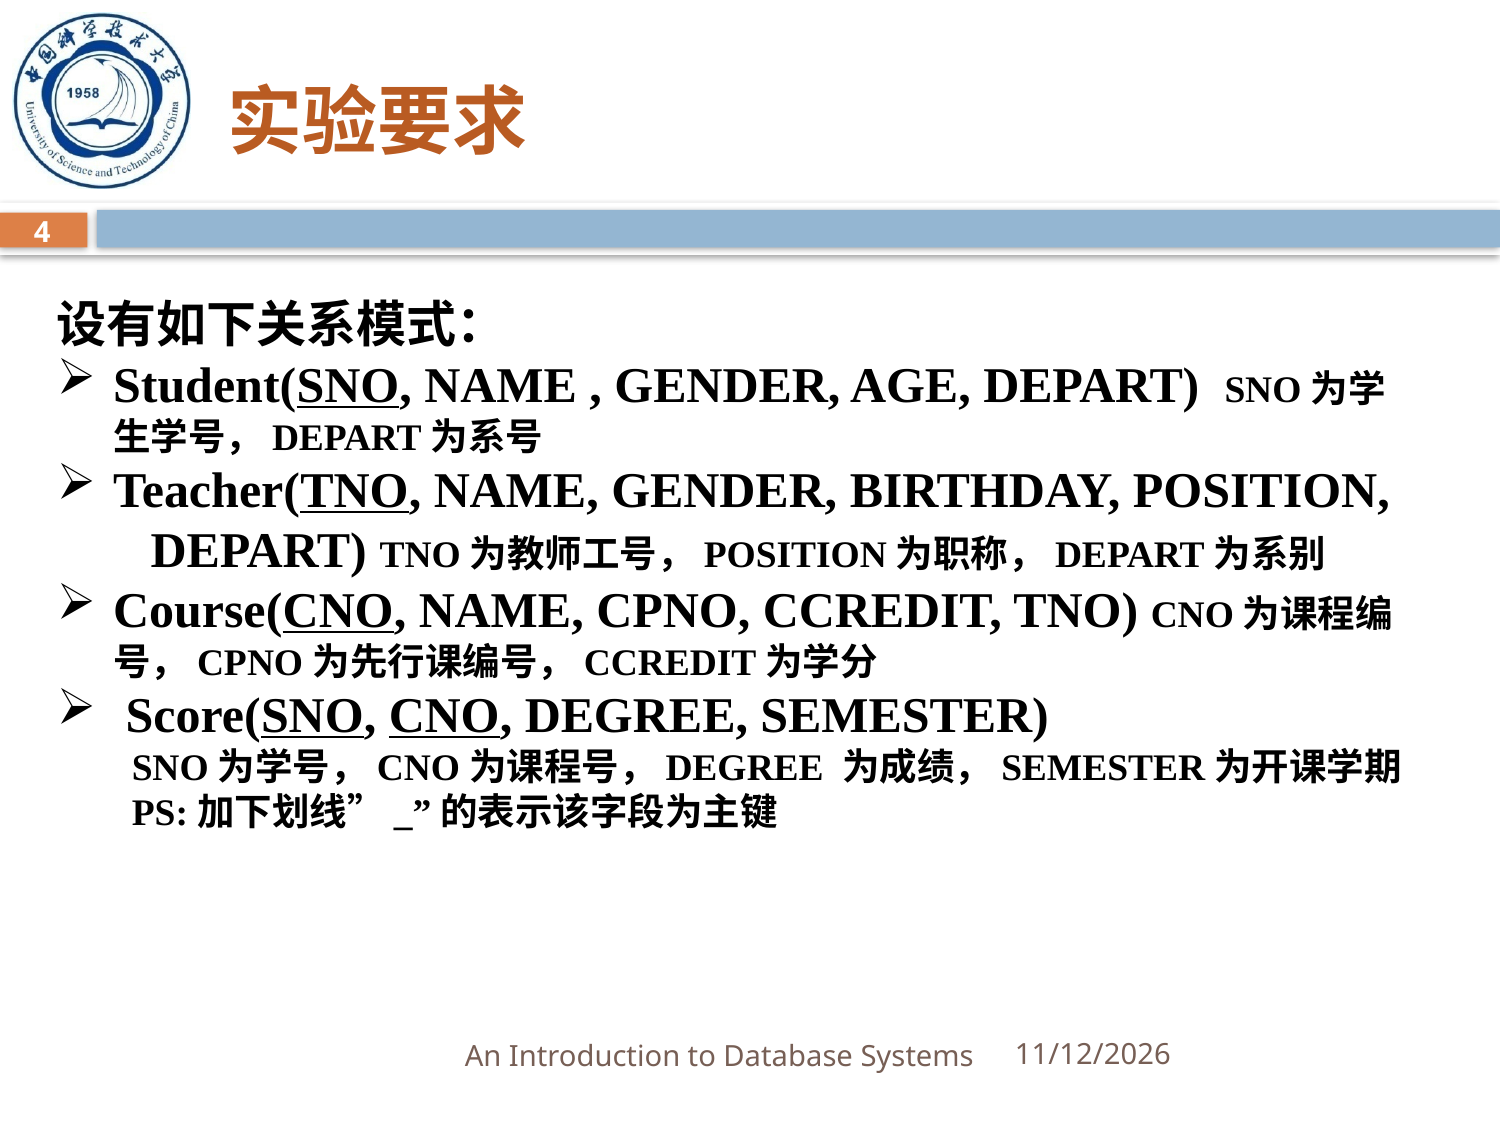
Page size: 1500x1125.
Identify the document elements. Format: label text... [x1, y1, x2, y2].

picture [12, 12, 191, 189]
slide_number 4 [0, 212, 97, 253]
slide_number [999, 1025, 1438, 1085]
text_box 设有如下关系模式： Student(SNO, NAME , GENDER, AGE, DEPART) SNO为学生学号，DEPART为系号 Teacher(TNO, NAME, GENDER, BIRTHDAY, POSITION, DEPART) TNO为教师工号，POSITION为职称，DEPART为系别 Course(CNO, NAME, CPNO, CCREDIT, TNO) CNO为课程编号，CPNO为先行课编号，CCREDIT为学分 Score(SNO, CNO, DEGREE, SEMESTER) SNO为学号，CNO为课程号，DEGREE 为成绩，SEMESTER为开课学期 PS:加下划线”_”的表示该字段为主键 [41, 249, 1438, 876]
footer An Introduction to Database Systems [99, 1025, 990, 1085]
title 实验要求 [212, 37, 1050, 200]
